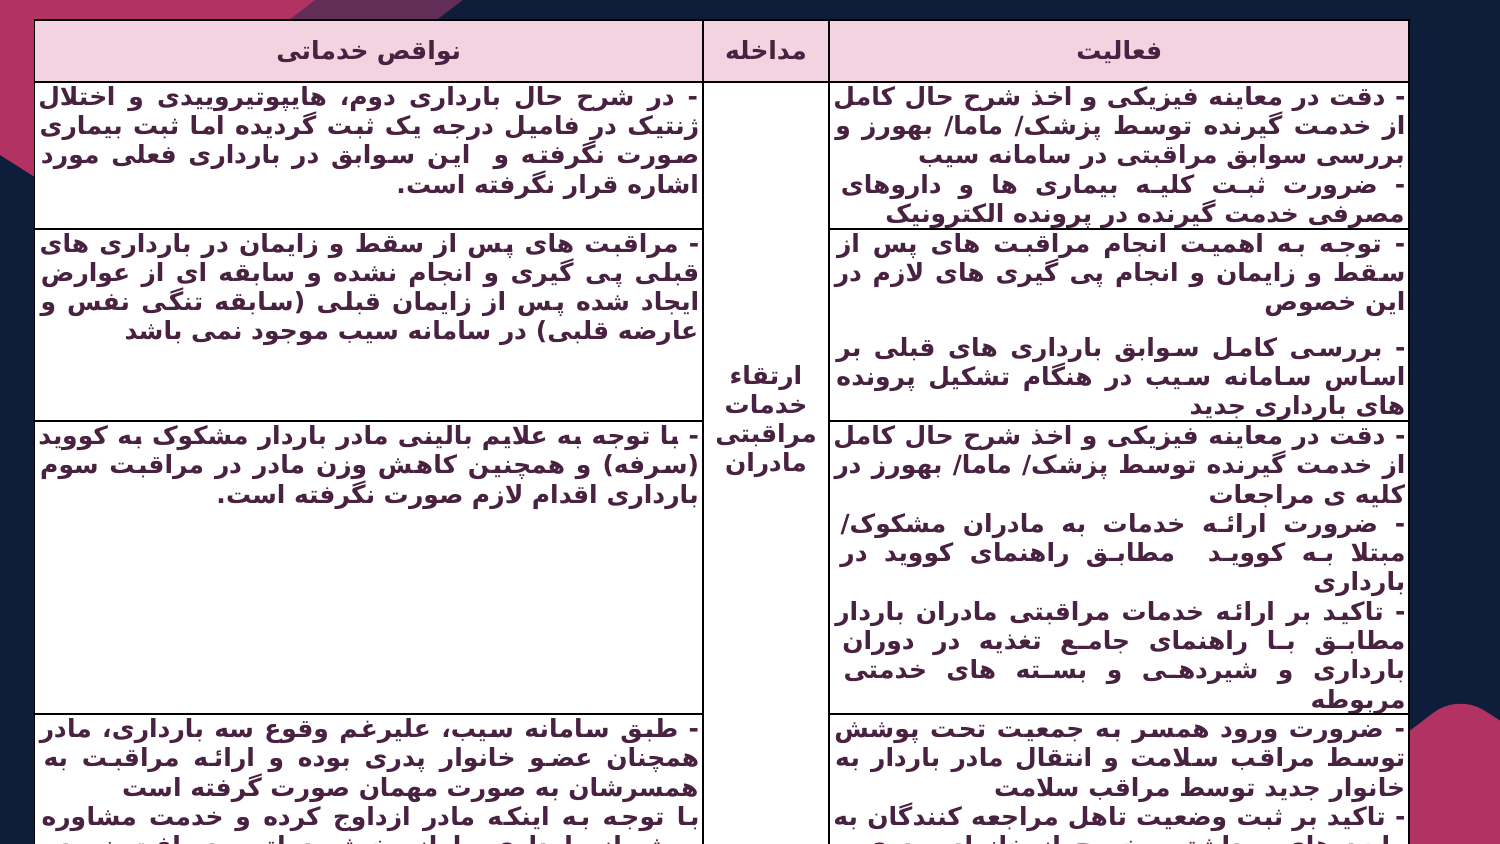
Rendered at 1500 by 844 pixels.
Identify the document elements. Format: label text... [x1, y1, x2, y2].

table_header فعالیت [830, 21, 1408, 81]
table_header مداخله [704, 21, 828, 81]
table_cell - مراقبت های پس از سقط و زایمان در بارداری های قبلی پی گیری و انجام نشده و سابقه ای از عوارض ایجاد شده پس از زایمان قبلی (سابقه تنگی نفس و عارضه قلبی) در سامانه سیب موجود نمی باشد [35, 230, 702, 420]
table_cell - توجه به اهمیت انجام مراقبت های پس از سقط و زایمان و انجام پی گیری های لازم در این خصوص - بررسی کامل سوابق بارداری های قبلی بر اساس سامانه سیب در هنگام تشکیل پرونده های بارداری جدید [830, 230, 1408, 420]
table_cell - در شرح حال بارداری دوم، هایپوتیروییدی و اختلال ژنتیک در فامیل درجه یک ثبت گردیده اما ثبت بیماری صورت نگرفته و این سوابق در بارداری فعلی مورد اشاره قرار نگرفته است. [35, 83, 702, 228]
table_cell - طبق سامانه سیب، علیرغم وقوع سه بارداری، مادر همچنان عضو خانوار پدری بوده و ارائه مراقبت به همسرشان به صورت مهمان صورت گرفته است با توجه به اینکه مادر ازداوج کرده و خدمت مشاوره پیش از بارداری را از بخش دولتی دریافت نموده همچنان به عنوان فرد مجرد در خانواده پدری ثبت نام هستند [35, 715, 702, 844]
table_cell - دقت در معاینه فیزیکی و اخذ شرح حال کامل از خدمت گیرنده توسط پزشک/ ماما/ بهورز و بررسی سوابق مراقبتی در سامانه سیب - ضرورت ثبت کلیه بیماری ها و داروهای مصرفی خدمت گیرنده در پرونده الکترونیک [830, 83, 1408, 228]
table_header نواقص خدماتی [35, 21, 702, 81]
table_cell ارتقاء خدمات مراقبتی مادران [704, 83, 828, 844]
table_cell - ضرورت ورود همسر به جمعیت تحت پوشش توسط مراقب سلامت و انتقال مادر باردار به خانوار جدید توسط مراقب سلامت - تاکید بر ثبت وضعیت تاهل مراجعه کنندگان به واحد های بهداشتی، خروج از خانواده پدری و تشکیل خانوار جدید در سامانه سیب انجام پذیرد. [830, 715, 1408, 844]
table_cell - با توجه به علایم بالینی مادر باردار مشکوک به کووید (سرفه) و همچنین کاهش وزن مادر در مراقبت سوم بارداری اقدام لازم صورت نگرفته است. [35, 422, 702, 713]
table_cell - دقت در معاینه فیزیکی و اخذ شرح حال کامل از خدمت گیرنده توسط پزشک/ ماما/ بهورز در کلیه ی مراجعات - ضرورت ارائه خدمات به مادران مشکوک/ مبتلا به کووید مطابق راهنمای کووید در بارداری - تاکید بر ارائه خدمات مراقبتی مادران باردار مطابق با راهنمای جامع تغذیه در دوران بارداری و شیردهی و بسته های خدمتی مربوطه [830, 422, 1408, 713]
